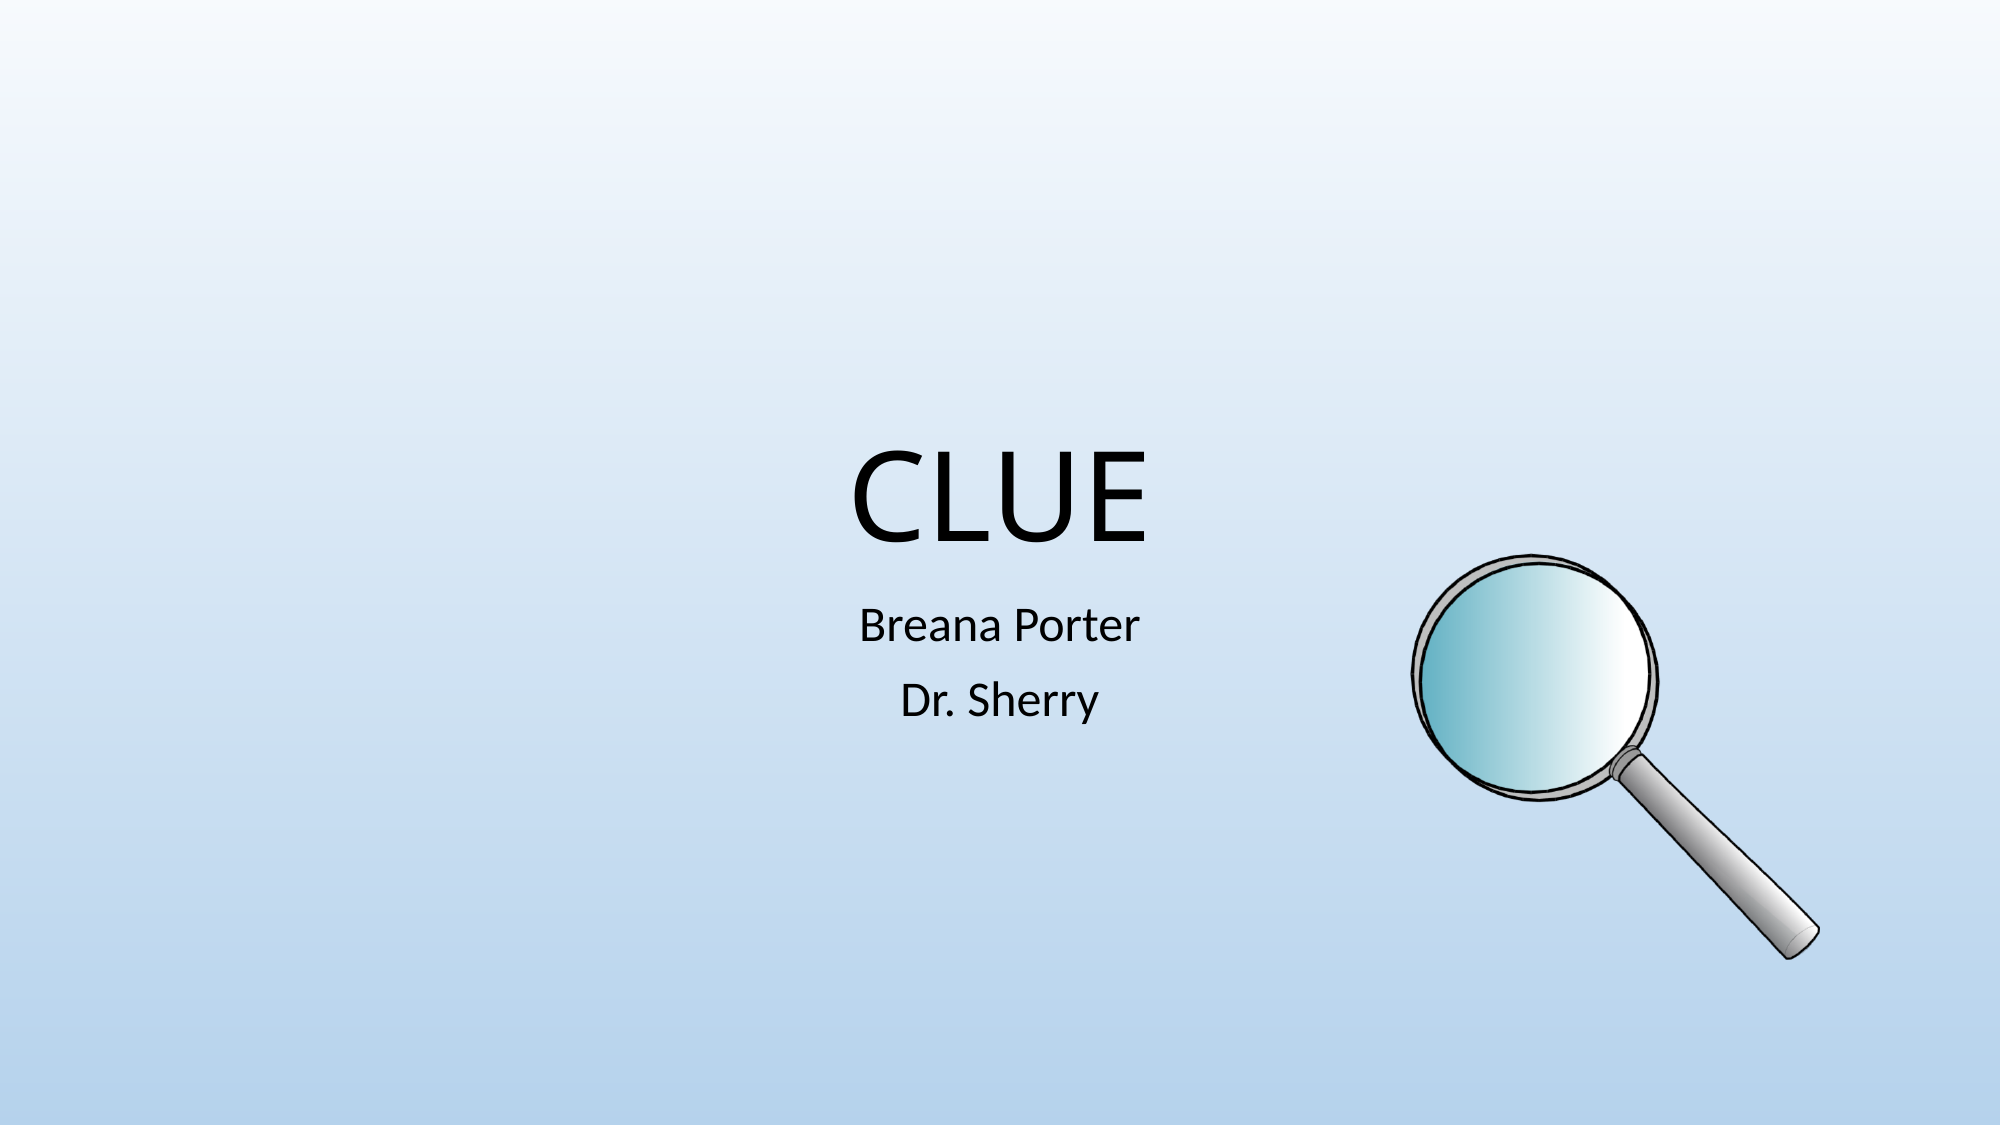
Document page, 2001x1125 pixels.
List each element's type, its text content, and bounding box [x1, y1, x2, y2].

picture [1410, 553, 1820, 960]
title CLUE [249, 184, 1750, 576]
subtitle Breana Porter Dr. Sherry [249, 590, 1410, 863]
